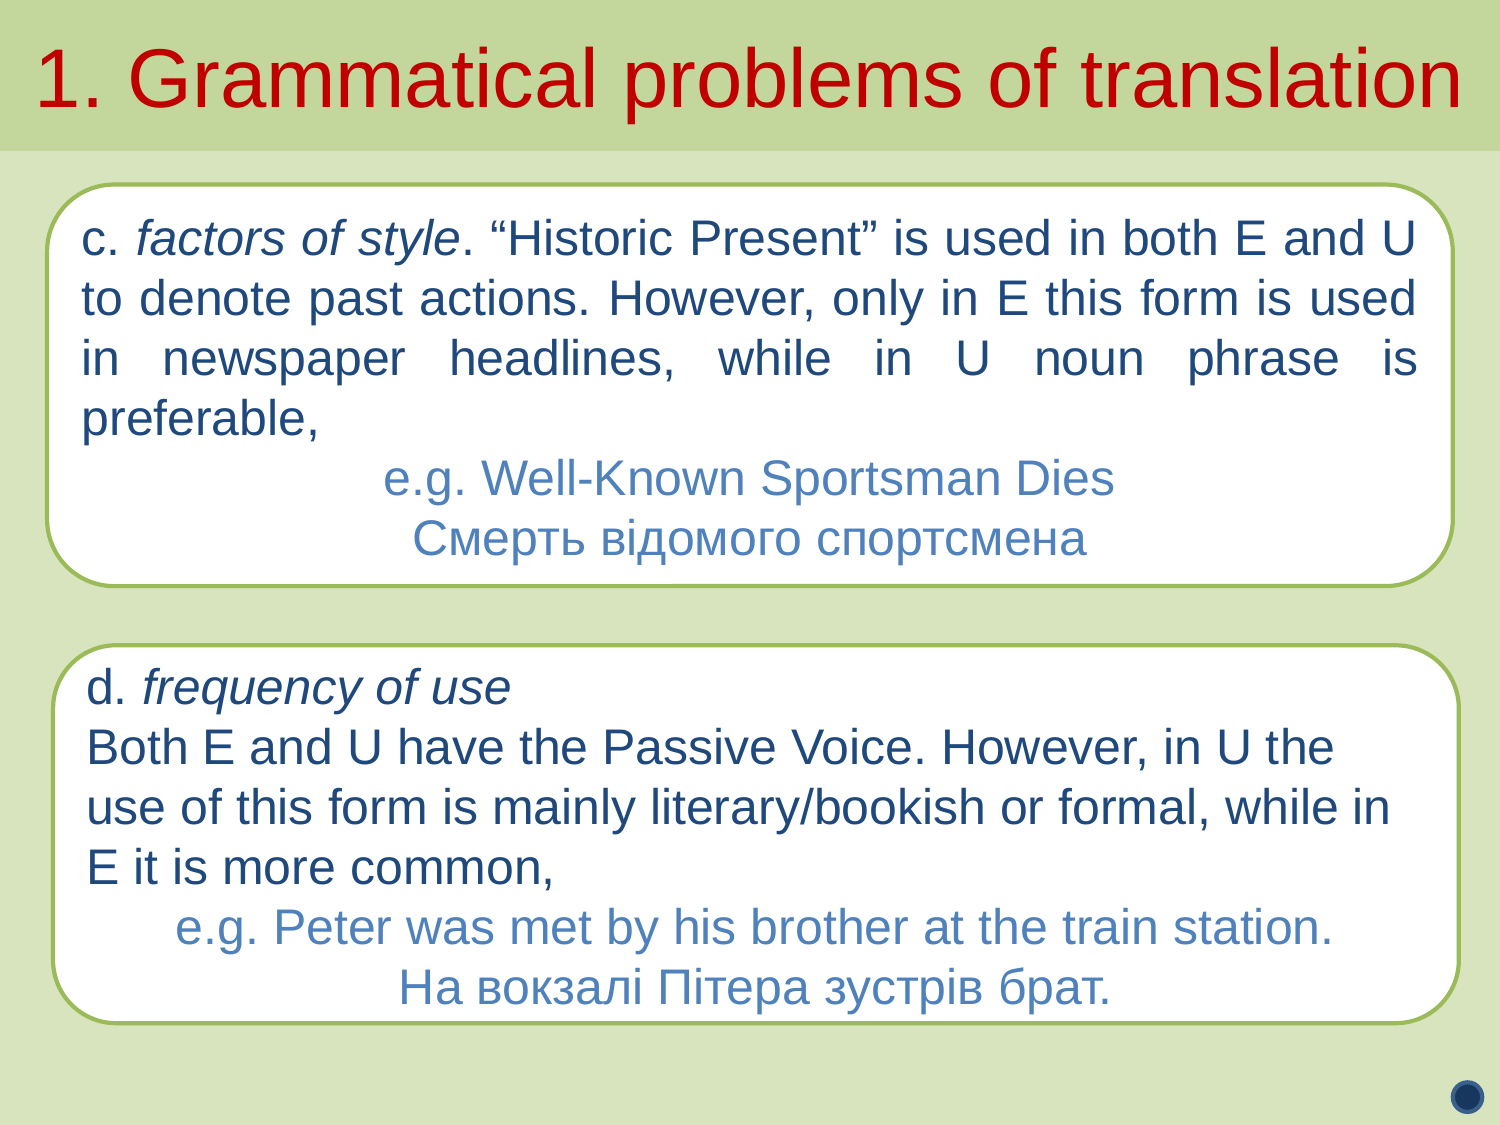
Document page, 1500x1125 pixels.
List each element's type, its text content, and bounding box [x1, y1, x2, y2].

text_box 1. Grammatical problems of translation [0, 0, 1500, 151]
text_box d. frequency of use Both E and U have the Passive Voice. However, in U the use of this form is mainly literary/bookish or formal, while in E it is more common, e.g. Peter was met by his brother at the train station. На вокзалі Пітера зустрів брат. [50, 643, 1461, 1026]
text_box [1450, 1080, 1485, 1115]
text_box c. factors of style. “Historic Present” is used in both E and U to denote past actions. However, only in E this form is used in newspaper headlines, while in U noun phrase is preferable, e.g. Well-Known Sportsman Dies Смерть відомого спортсмена [44, 182, 1455, 589]
